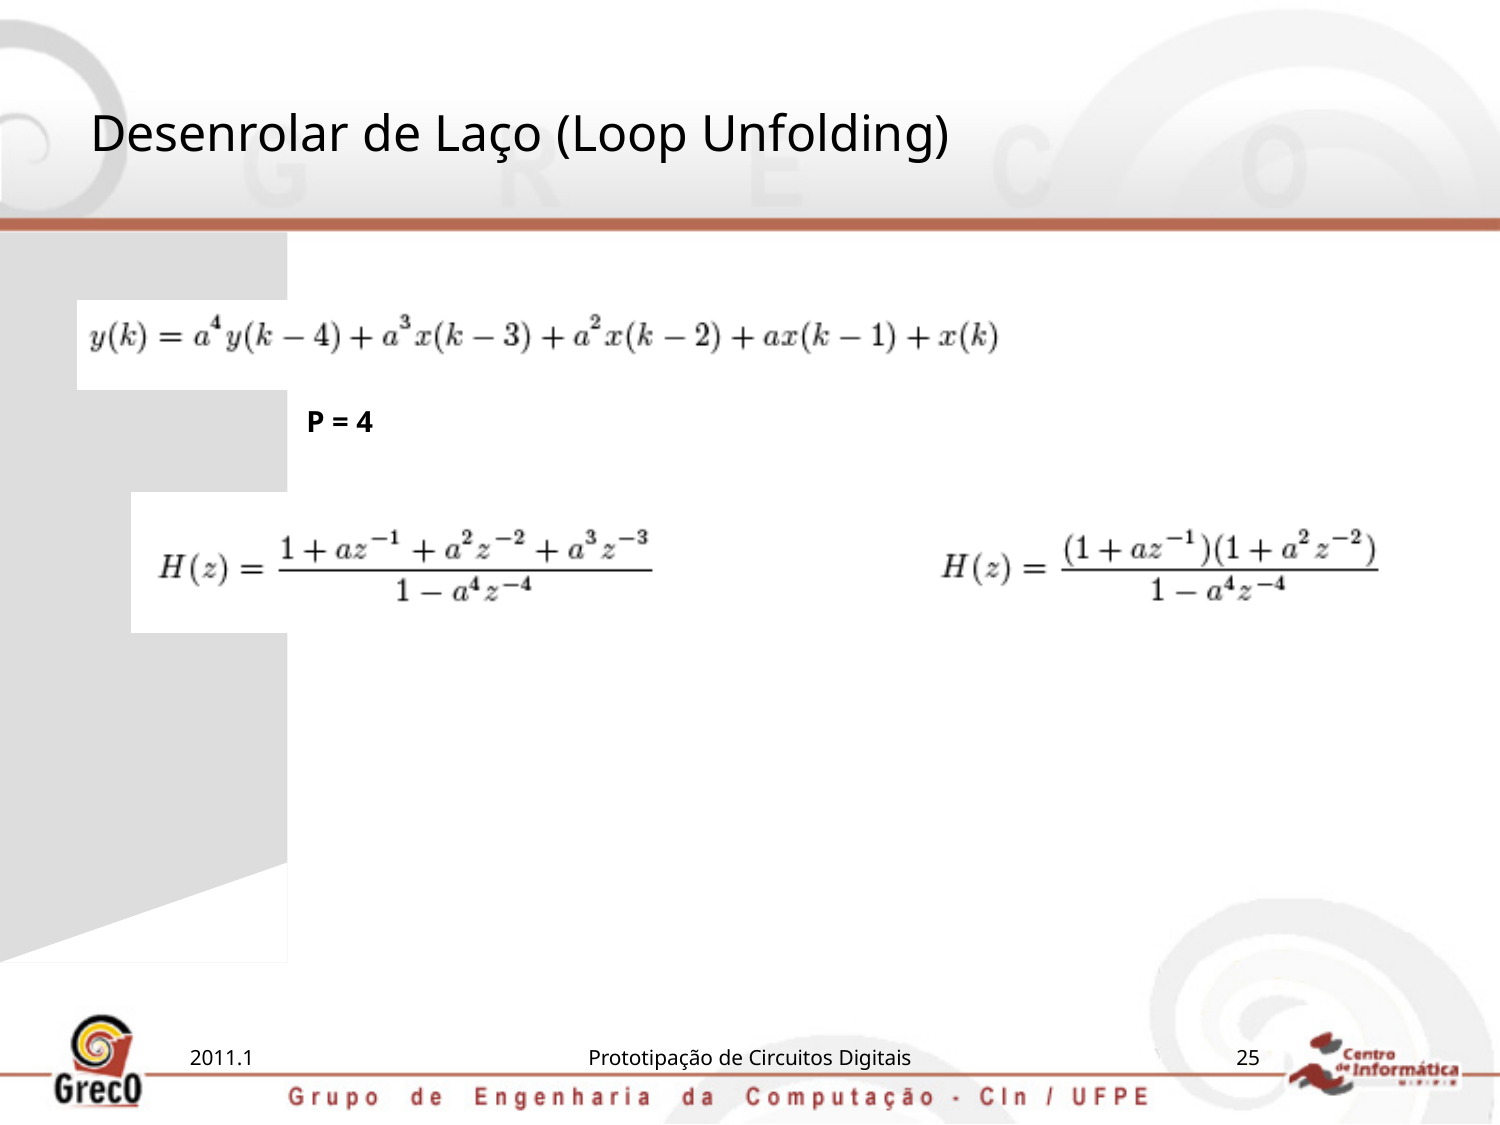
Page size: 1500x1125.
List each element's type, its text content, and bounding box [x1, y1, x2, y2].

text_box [131, 492, 1404, 633]
title Desenrolar de Laço (Loop Unfolding) [74, 37, 1463, 226]
picture [0, 1, 1500, 1124]
footer Prototipação de Circuitos Digitais [512, 1037, 988, 1113]
slide_number 25 [1037, 1037, 1276, 1113]
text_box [77, 300, 1018, 447]
slide_number 2011.1 [174, 1037, 488, 1113]
